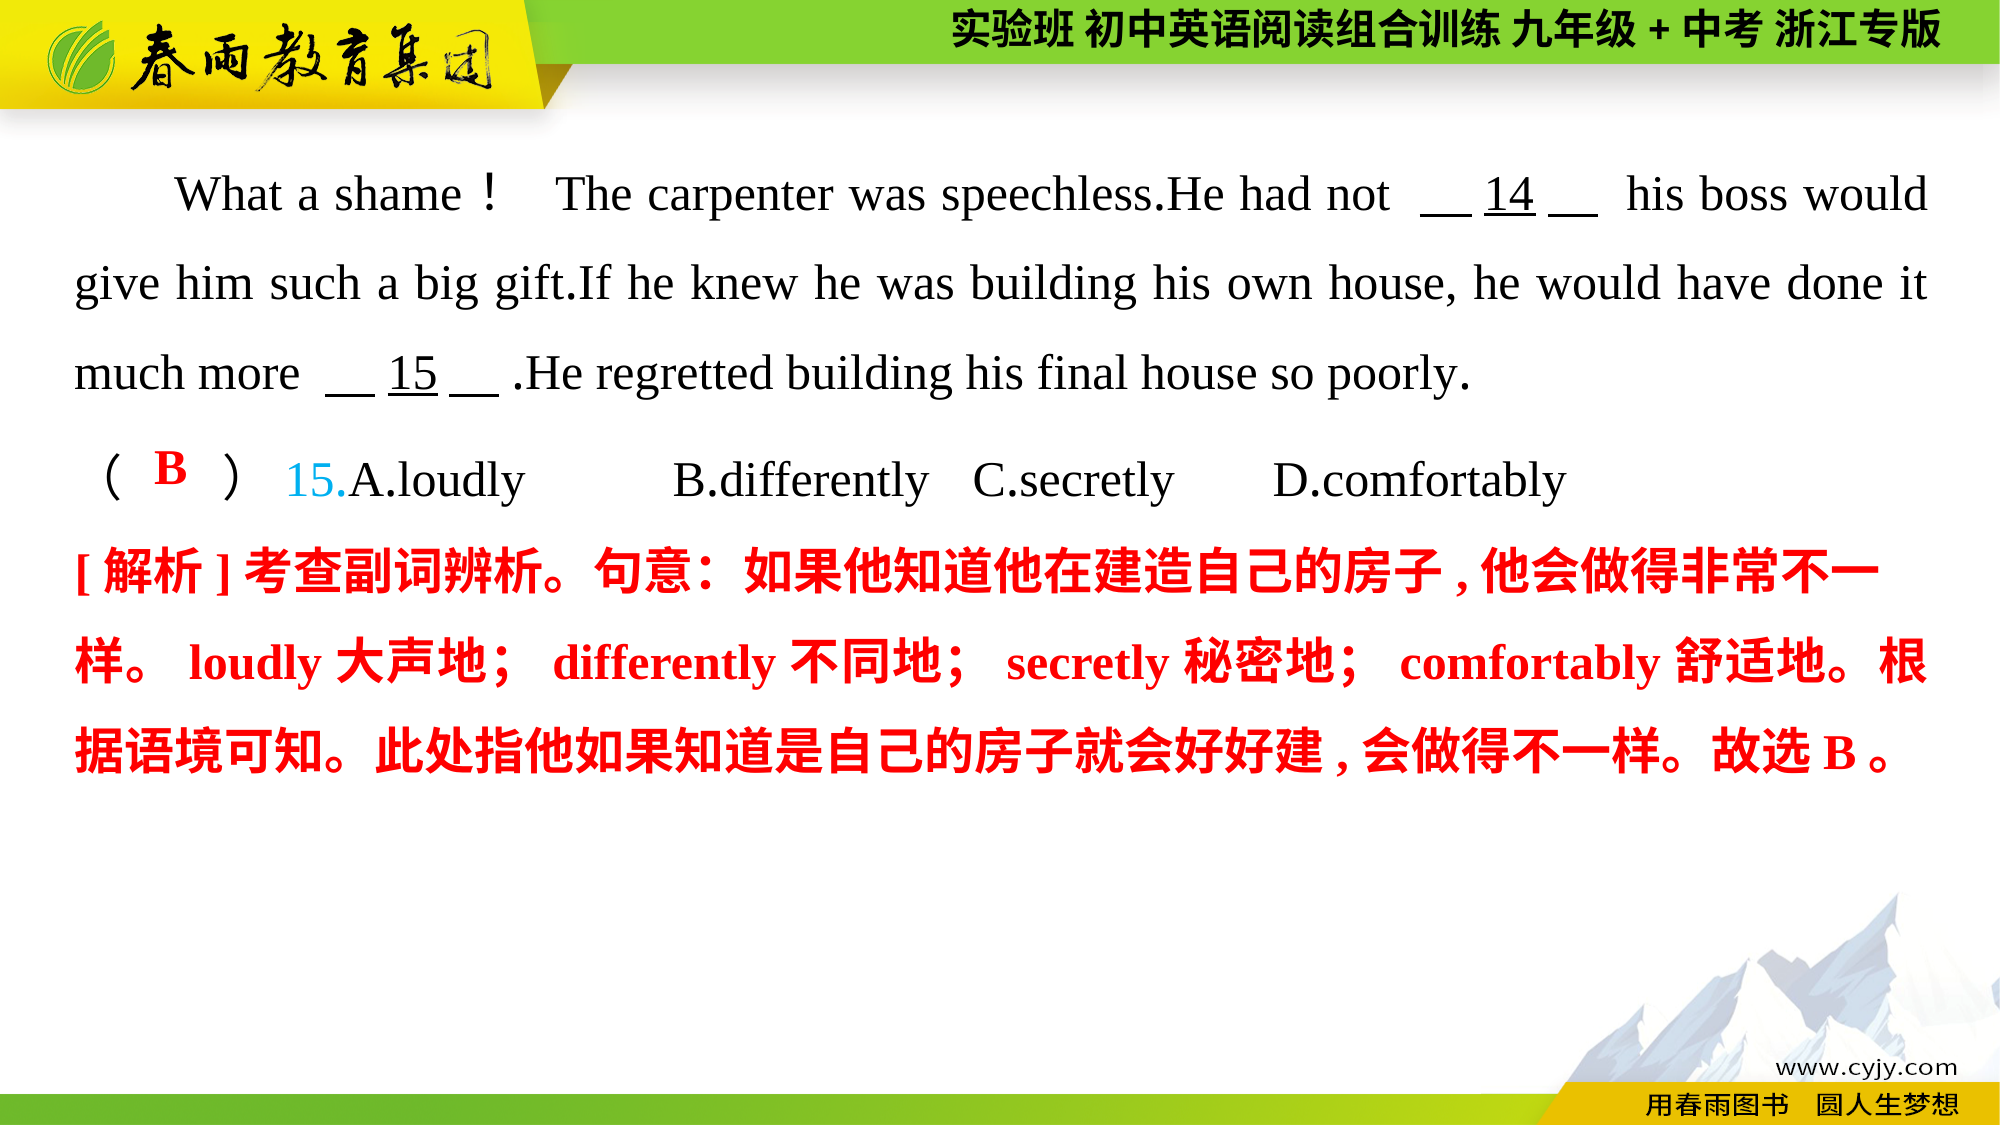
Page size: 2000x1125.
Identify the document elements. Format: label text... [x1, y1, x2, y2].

text_box [解析]考查副词辨析。句意：如果他知道他在建造自己的房子,他会做得非常不一 样。loudly大声地；differently不同地；secretly秘密地；comfortably舒适地。根据语境可知。此处指他如果知道是自己的房子就会好好建,会做得不一样。故选B。 [59, 502, 1944, 787]
picture [0, 0, 2000, 1125]
list What a shame！ The carpenter was speechless.He had not 14 his boss would give him such a big gift.If he knew he was building his own house, he would have done it much more 15 .He regretted building his final house so poorly. [59, 122, 1944, 399]
text_box B [139, 426, 203, 502]
text_box （ ）15.A.loudly B.differently C.secretly D.comfortably [57, 408, 1942, 514]
